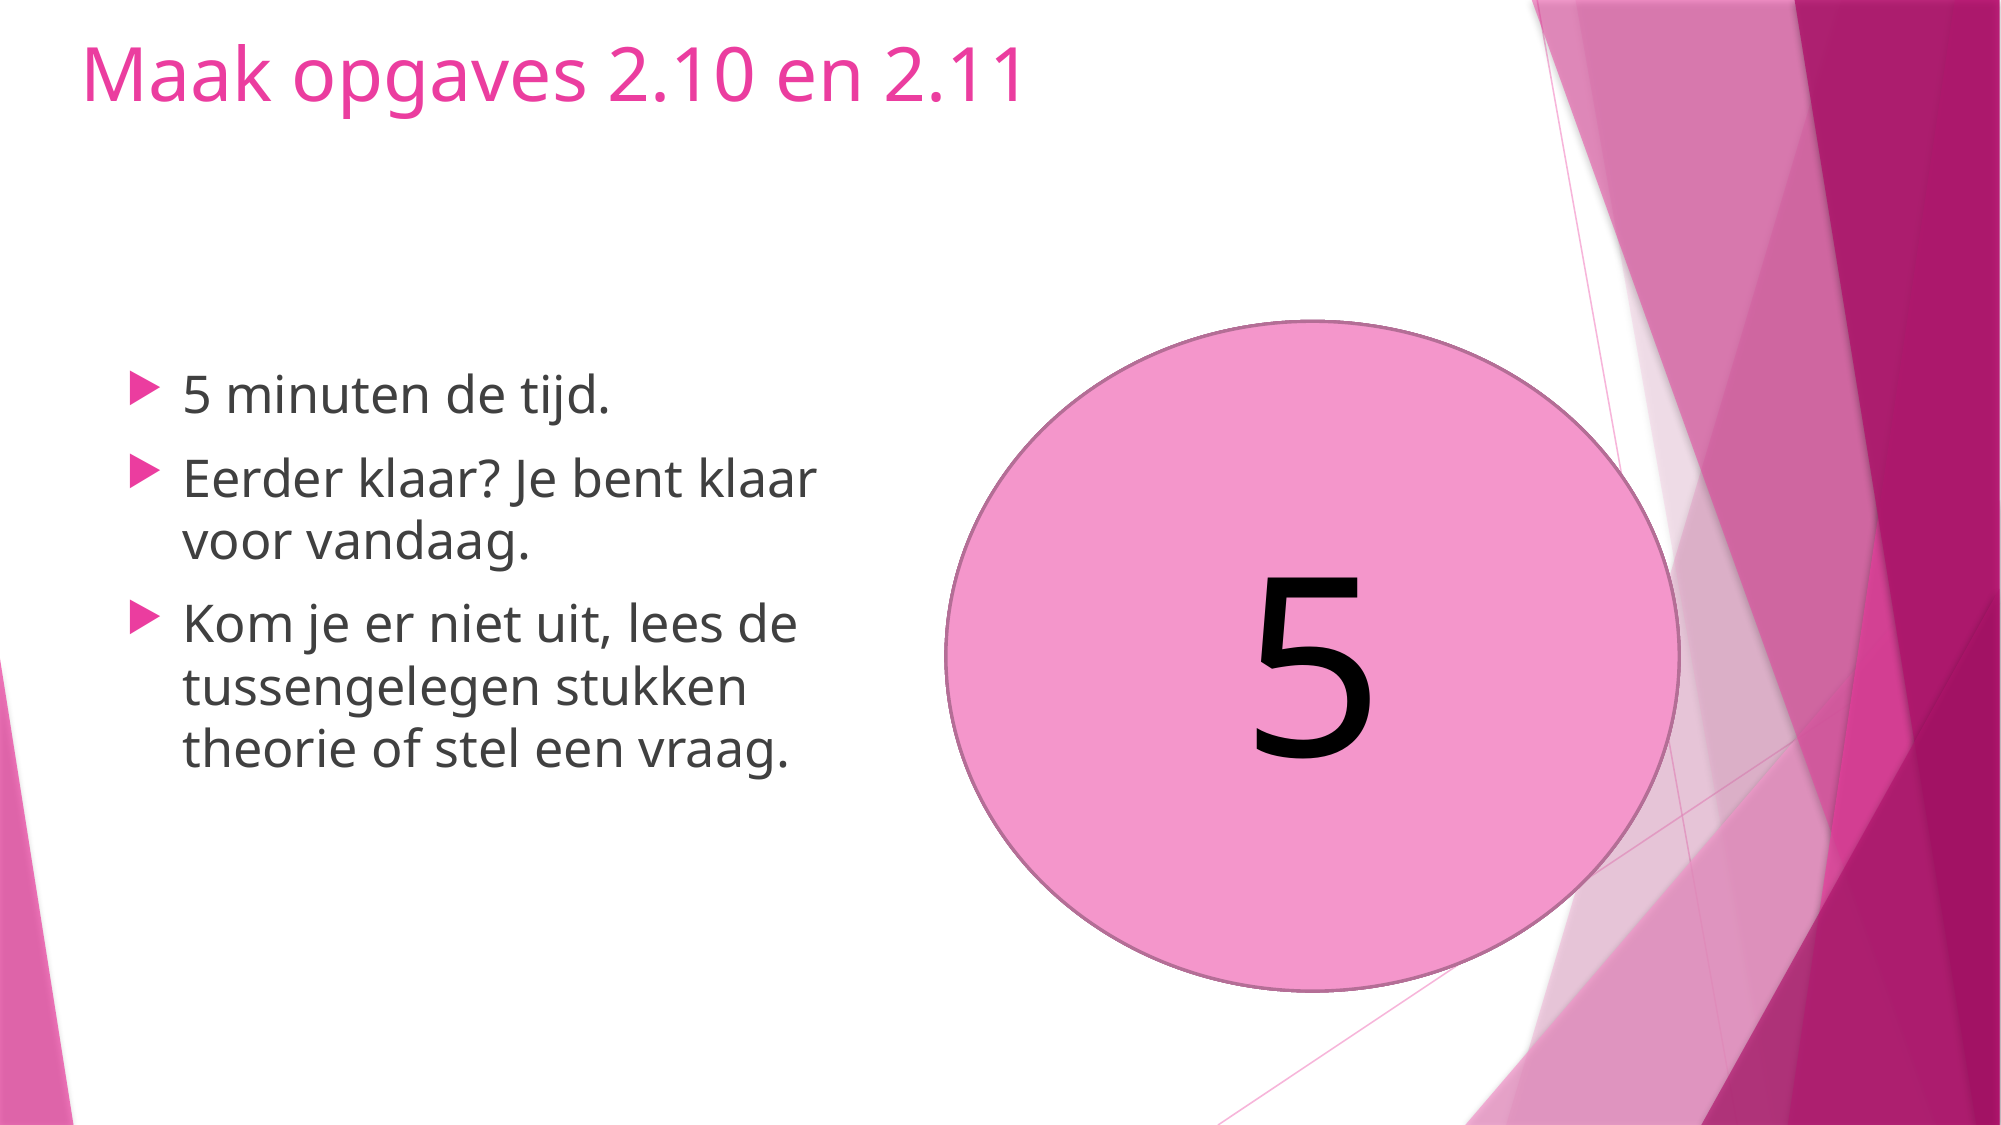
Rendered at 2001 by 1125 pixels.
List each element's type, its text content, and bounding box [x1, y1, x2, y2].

title Maak opgaves 2.10 en 2.11 [65, 19, 1476, 236]
text_box 5 [944, 319, 1681, 993]
list 5 minuten de tijd. Eerder klaar? Je bent klaar voor vandaag. Kom je er niet uit, lees de tussengelegen stukken theorie of stel een vraag. [111, 354, 896, 992]
